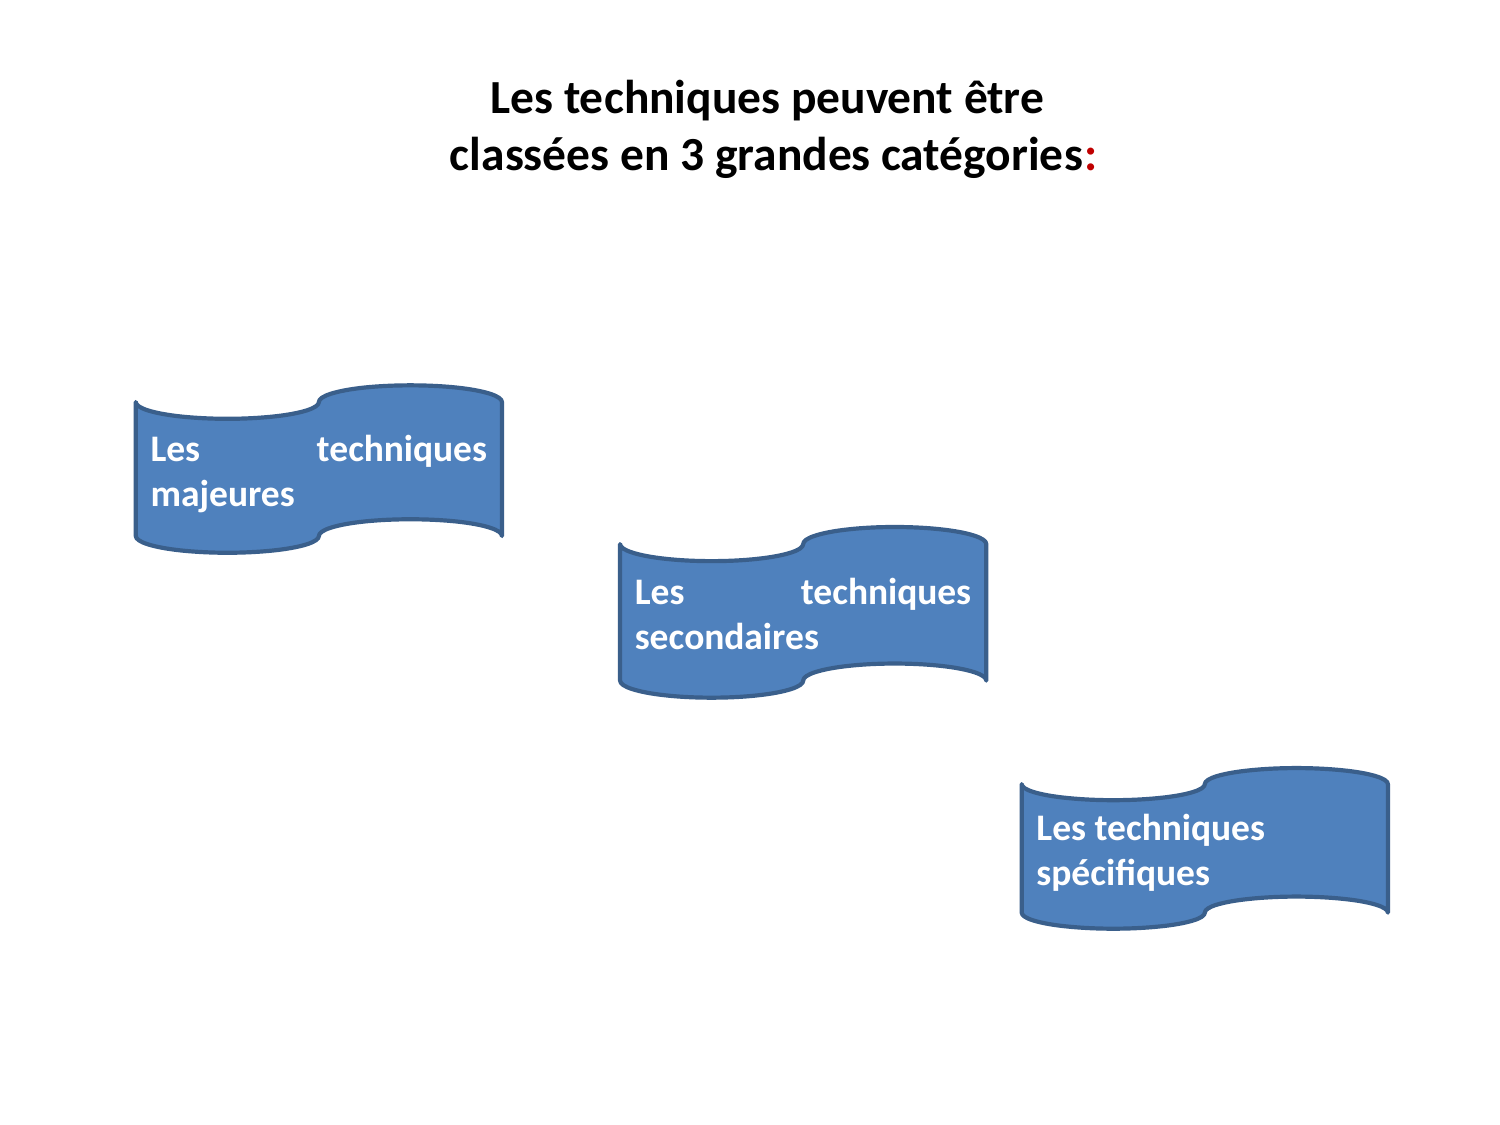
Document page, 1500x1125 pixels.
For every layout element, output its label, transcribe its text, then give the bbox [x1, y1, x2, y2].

text_box Les techniques majeures [133, 383, 505, 555]
title Les techniques peuvent être classées en 3 grandes catégories: [128, 58, 1408, 188]
text_box Les techniques secondaires [617, 524, 989, 700]
text_box Les techniques spécifiques [1019, 765, 1391, 931]
